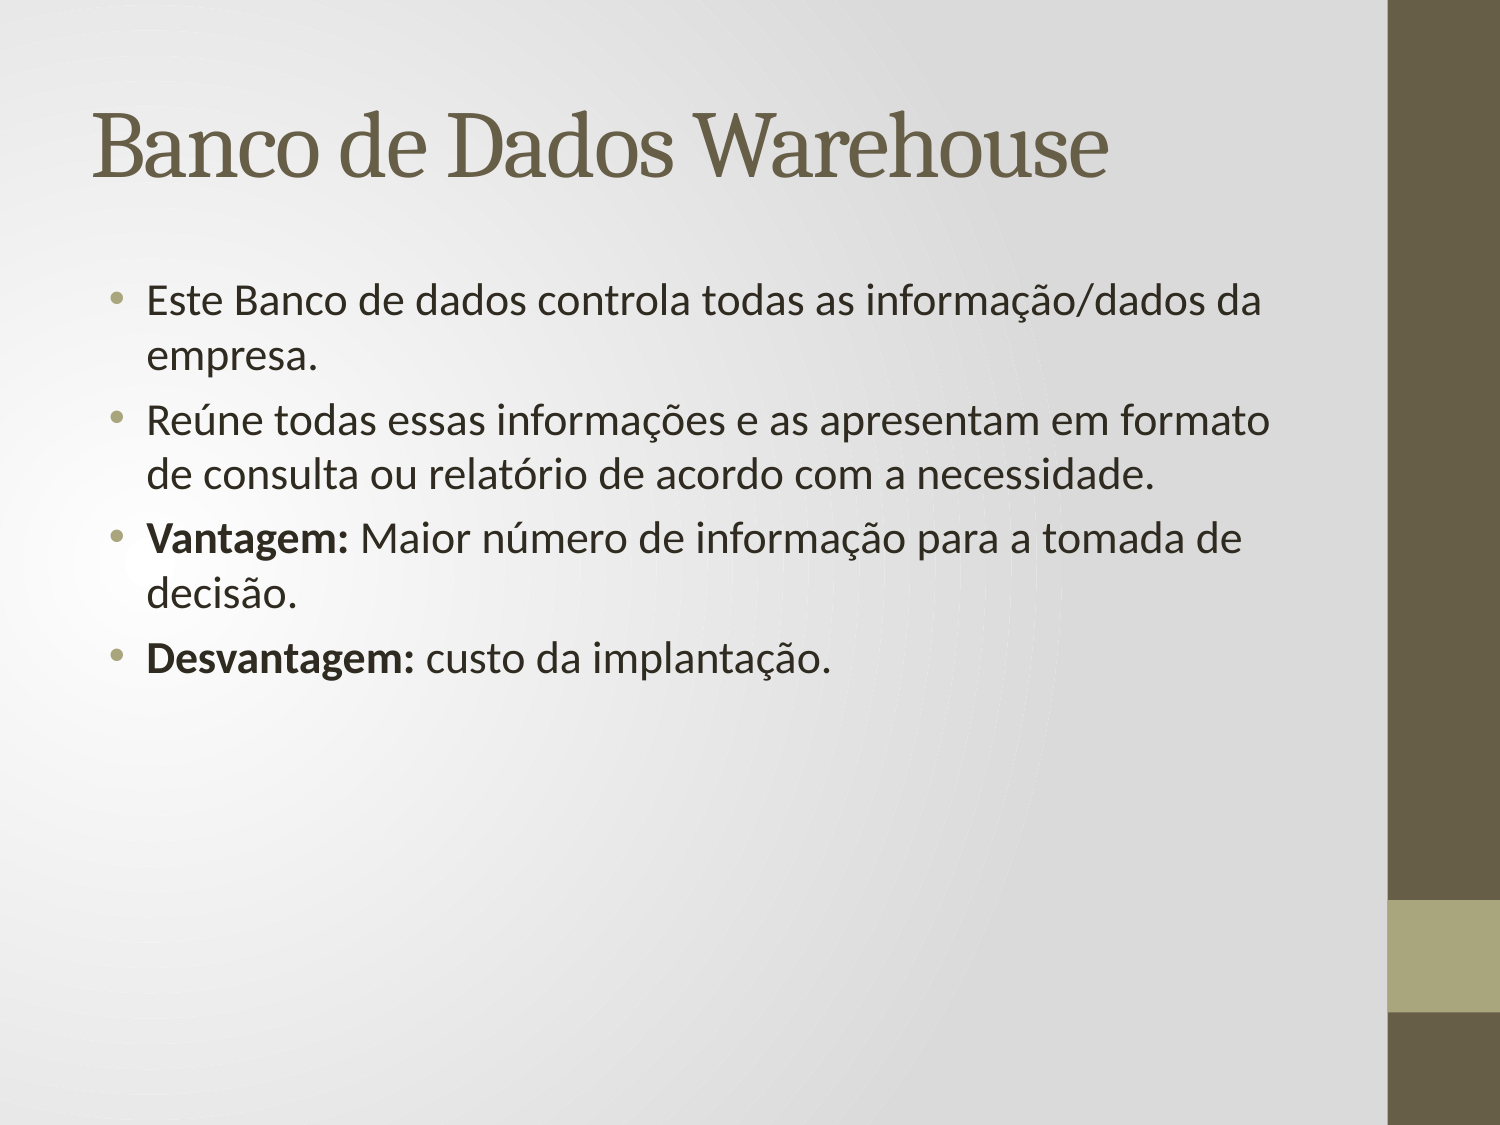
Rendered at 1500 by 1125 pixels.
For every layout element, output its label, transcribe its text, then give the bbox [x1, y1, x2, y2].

list Este Banco de dados controla todas as informação/dados da empresa. Reúne todas essas informações e as apresentam em formato de consulta ou relatório de acordo com a necessidade. Vantagem: Maior número de informação para a tomada de decisão. Desvantagem: custo da implantação. [75, 262, 1325, 1050]
title Banco de Dados Warehouse [75, 45, 1325, 233]
